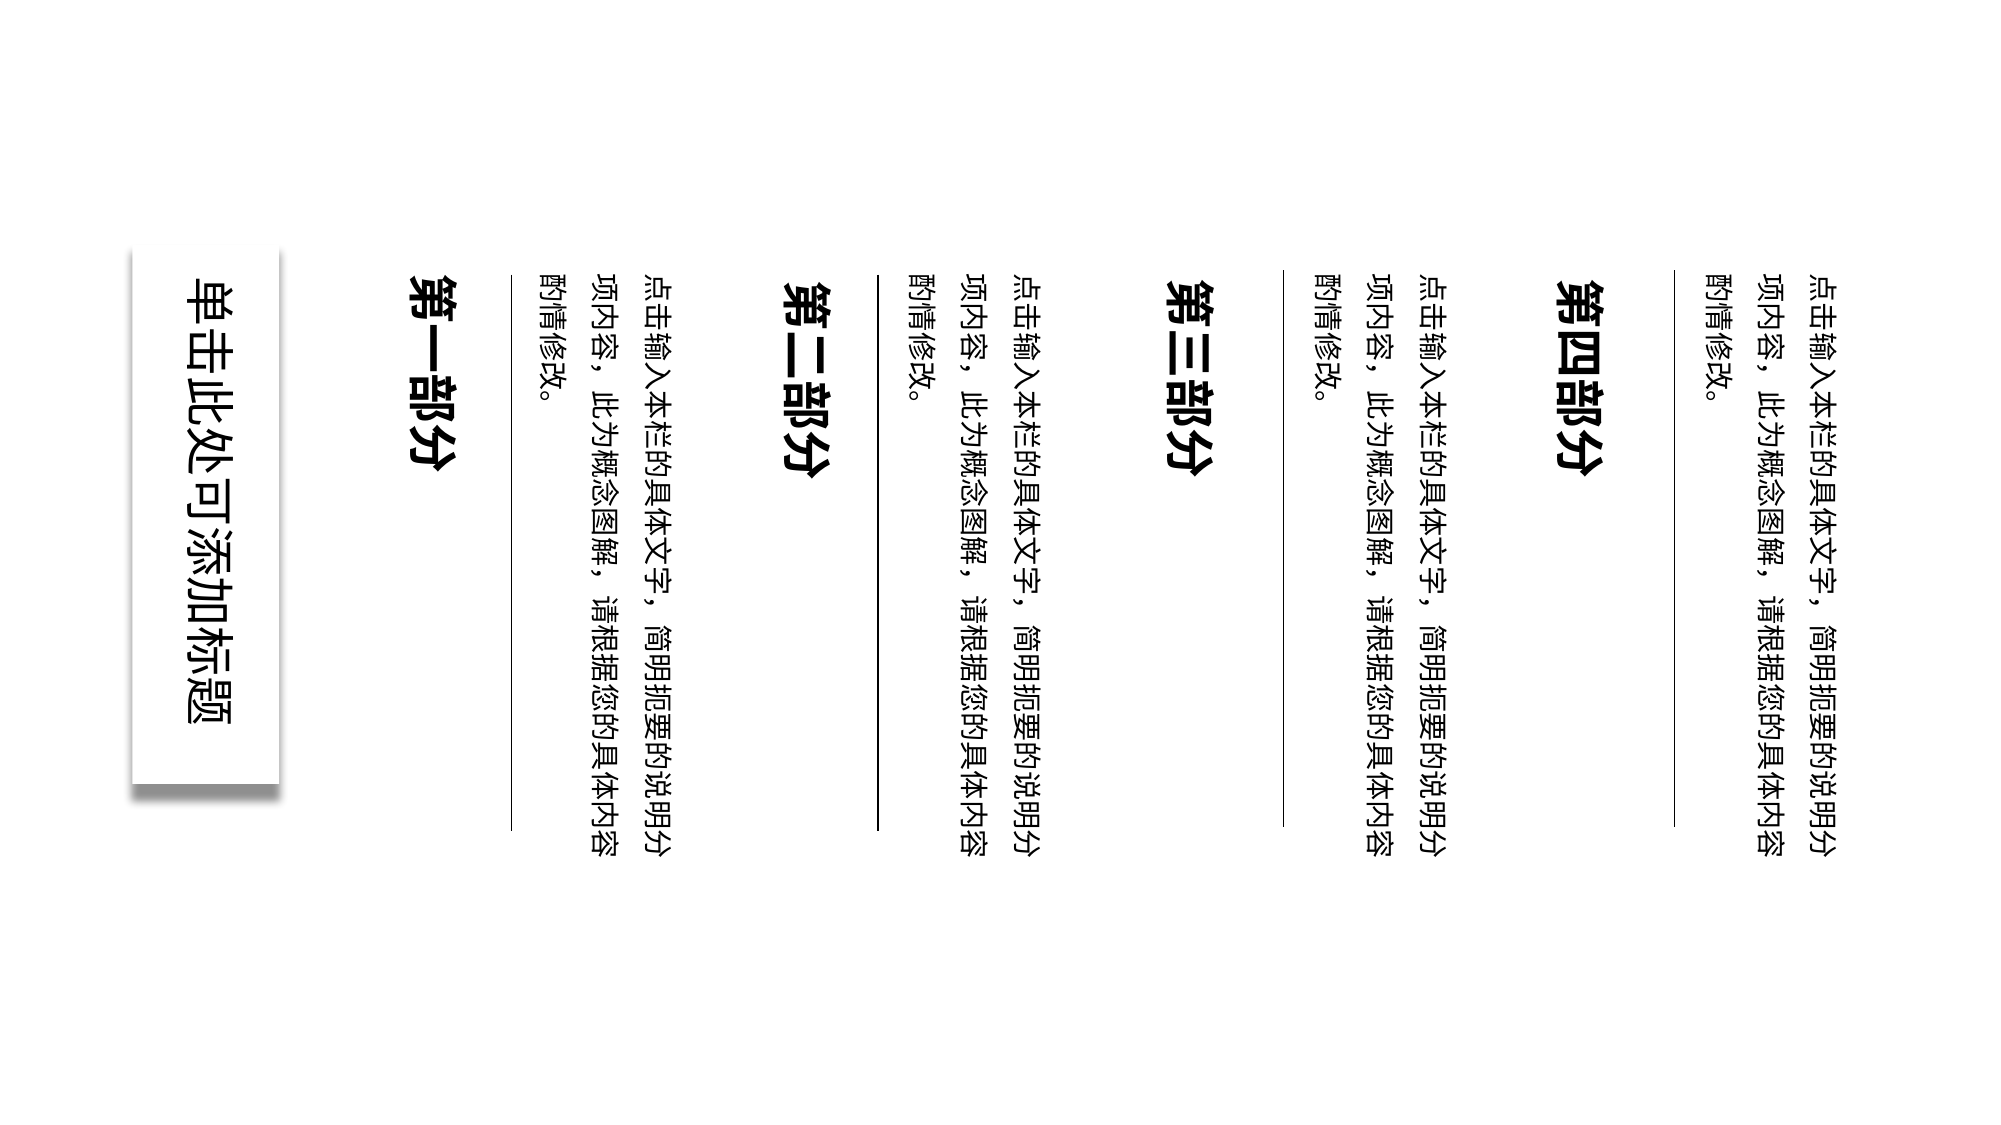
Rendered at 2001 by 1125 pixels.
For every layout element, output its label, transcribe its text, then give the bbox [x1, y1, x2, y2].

text_box 第二部分 [754, 265, 876, 801]
text_box 点击输入本栏的具体文字，简明扼要的说明分项内容，此为概念图解，请根据您的具体内容酌情修改。 [459, 258, 702, 898]
text_box 点击输入本栏的具体文字，简明扼要的说明分项内容，此为概念图解，请根据您的具体内容酌情修改。 [828, 258, 1071, 898]
text_box 单击此处可添加标题 [158, 261, 280, 965]
text_box 第三部分 [1137, 263, 1259, 799]
text_box 第一部分 [381, 258, 503, 794]
text_box 点击输入本栏的具体文字，简明扼要的说明分项内容，此为概念图解，请根据您的具体内容酌情修改。 [1624, 258, 1867, 898]
text_box [131, 244, 280, 785]
text_box 点击输入本栏的具体文字，简明扼要的说明分项内容，此为概念图解，请根据您的具体内容酌情修改。 [1233, 258, 1477, 898]
text_box 第四部分 [1528, 263, 1650, 799]
